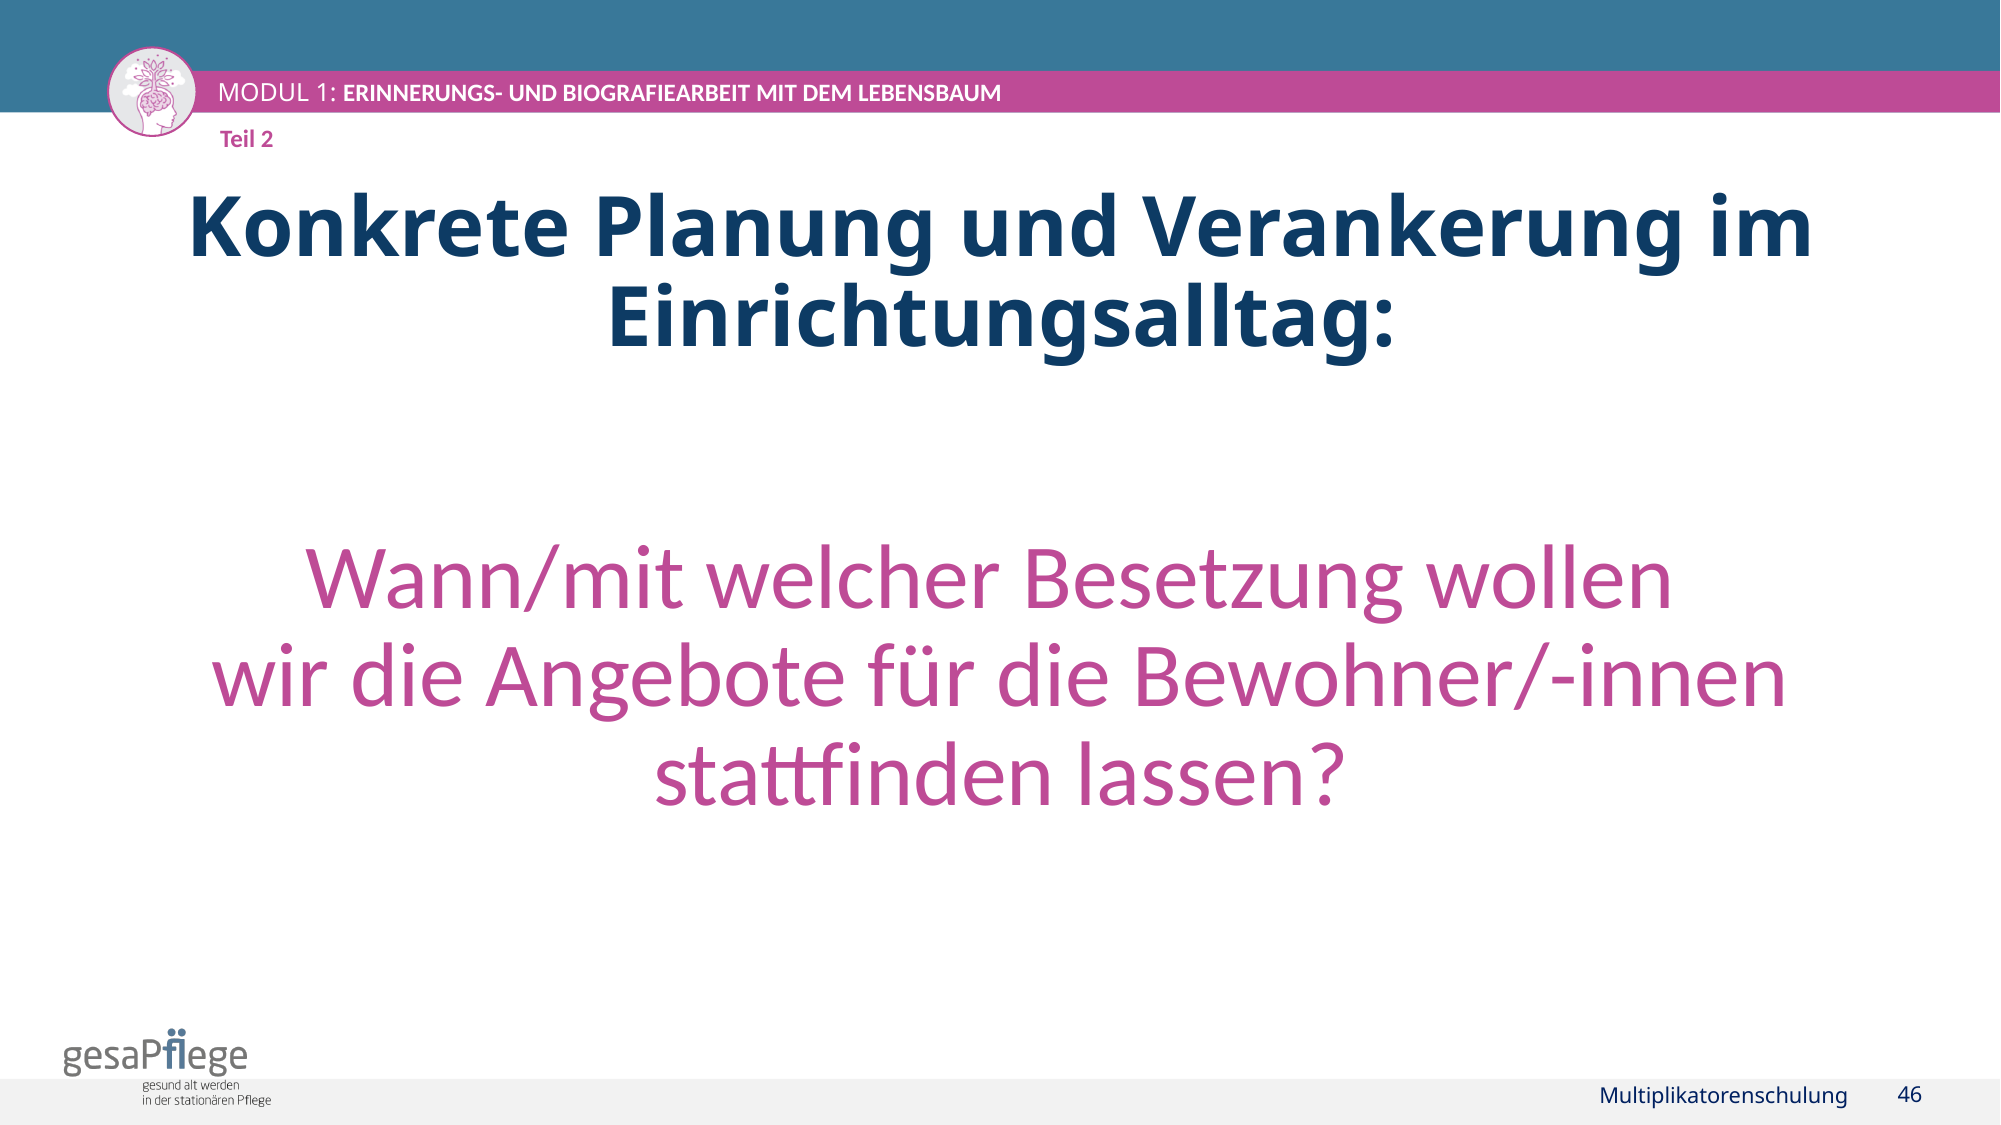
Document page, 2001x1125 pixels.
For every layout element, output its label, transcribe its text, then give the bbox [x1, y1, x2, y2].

slide_number 46 [1863, 1076, 1938, 1114]
list Teil 2 [208, 120, 428, 153]
picture [62, 1027, 272, 1108]
footer Multiplikatorenschulung [1111, 1076, 1863, 1114]
subtitle Wann/mit welcher Besetzung wollen wir die Angebote für die Bewohner/-innen stattfinden lassen? [81, 398, 1922, 954]
title Konkrete Planung und Verankerung im Einrichtungsalltag: [81, 184, 1922, 367]
